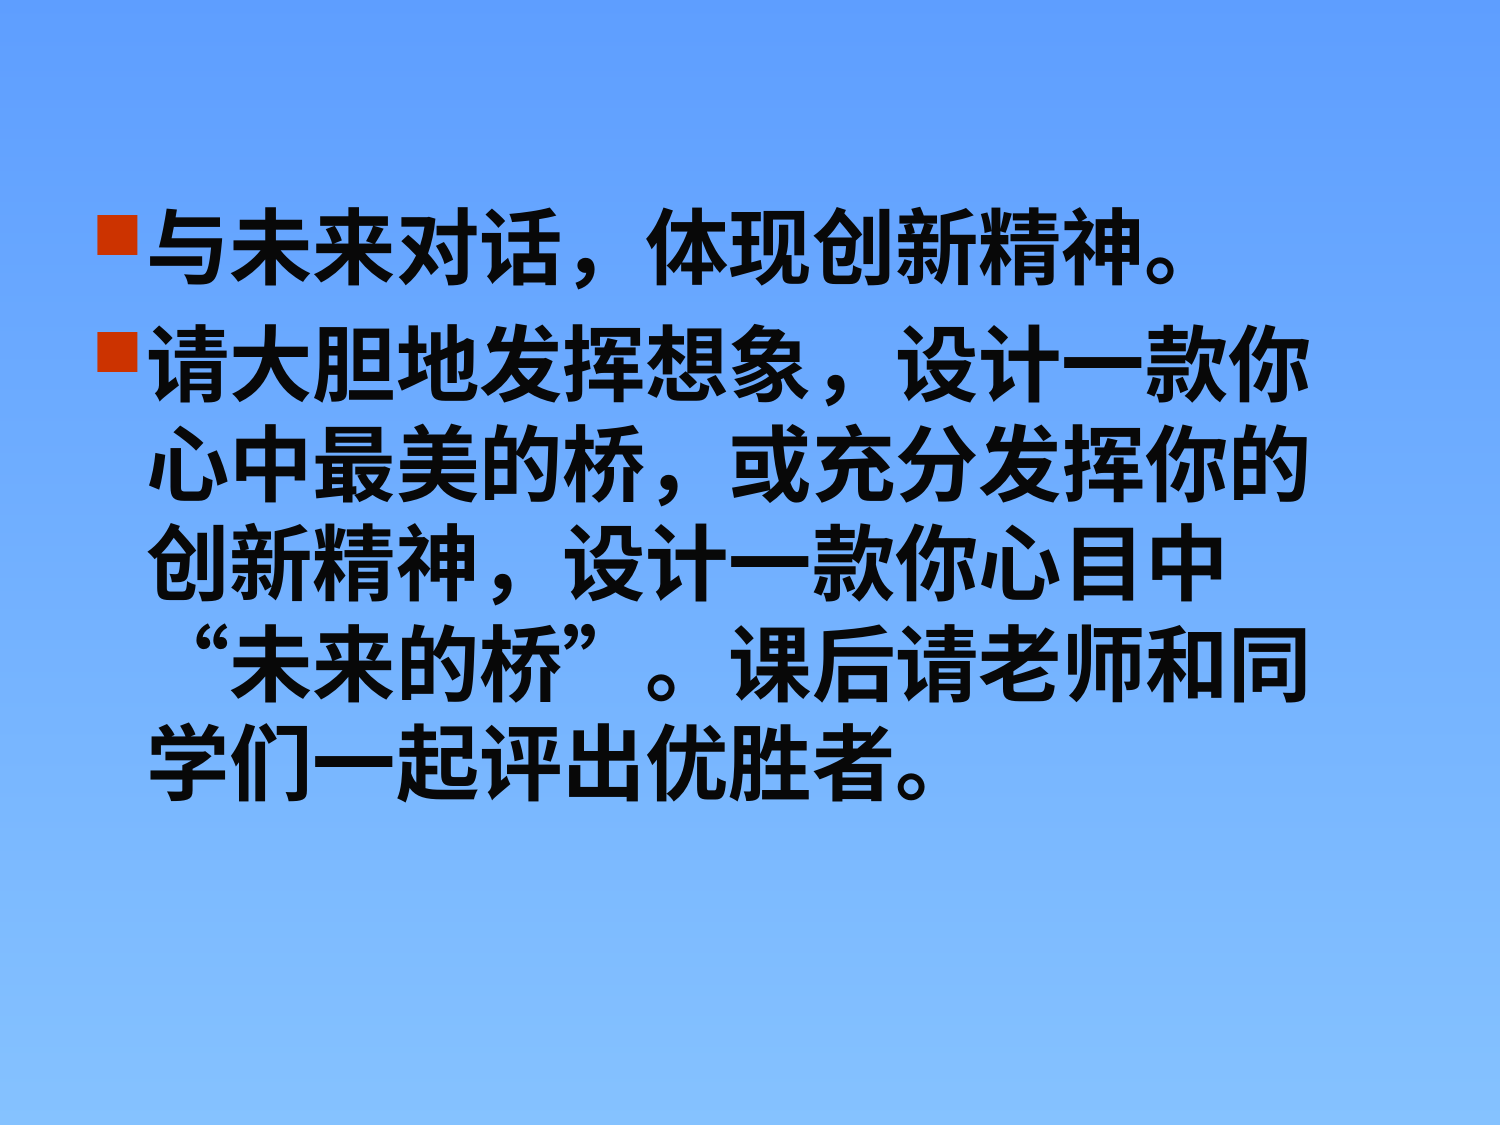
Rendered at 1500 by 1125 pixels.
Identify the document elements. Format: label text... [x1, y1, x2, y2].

list 与未来对话，体现创新精神。 请大胆地发挥想象，设计一款你心中最美的桥，或充分发挥你的创新精神，设计一款你心目中“未来的桥”。课后请老师和同学们一起评出优胜者。 [75, 187, 1350, 900]
